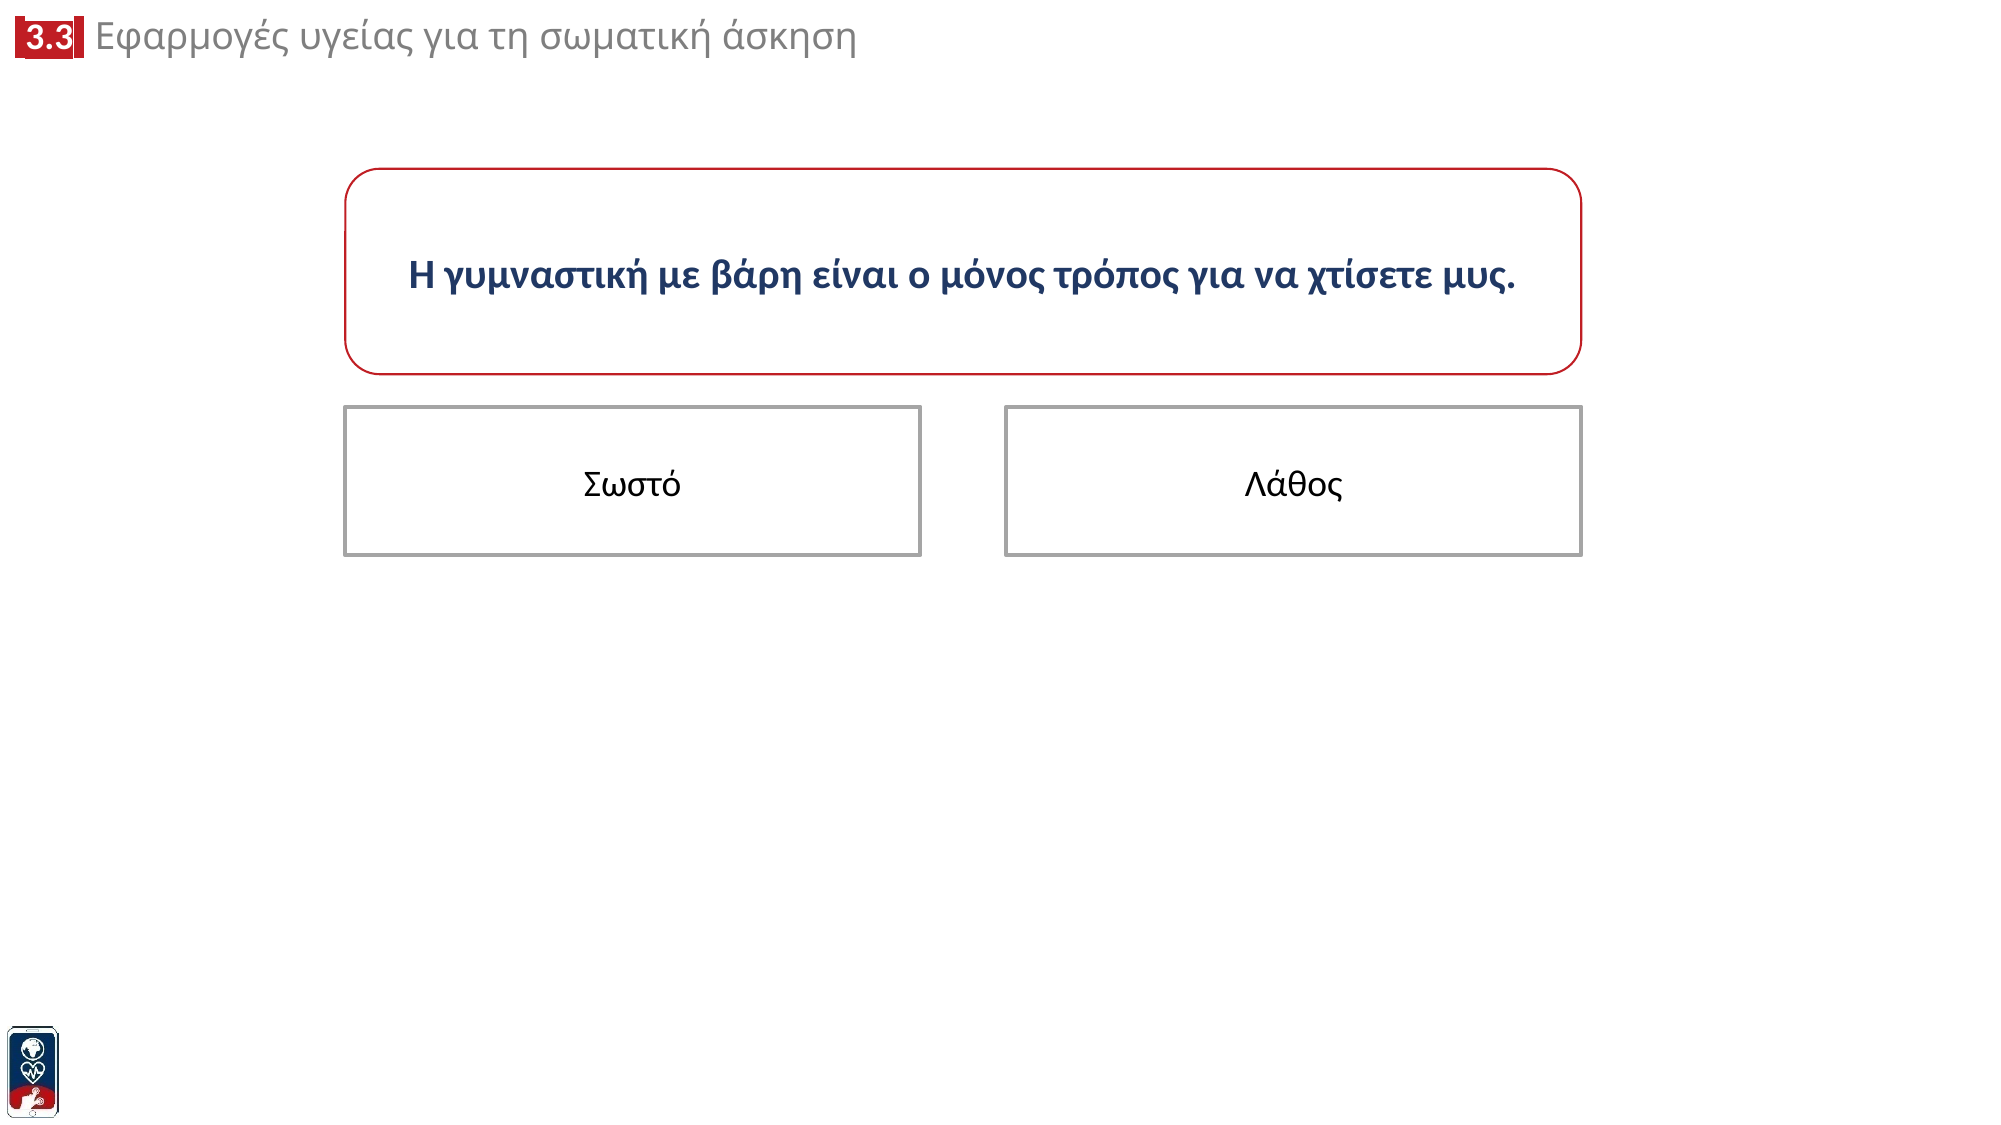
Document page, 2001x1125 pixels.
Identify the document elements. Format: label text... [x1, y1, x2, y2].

text_box Η γυμναστική με βάρη είναι ο μόνος τρόπος για να χτίσετε μυς. [345, 168, 1582, 375]
text_box Λάθος [1004, 405, 1583, 557]
picture [7, 1026, 59, 1118]
text_box Σωστό [343, 405, 922, 557]
